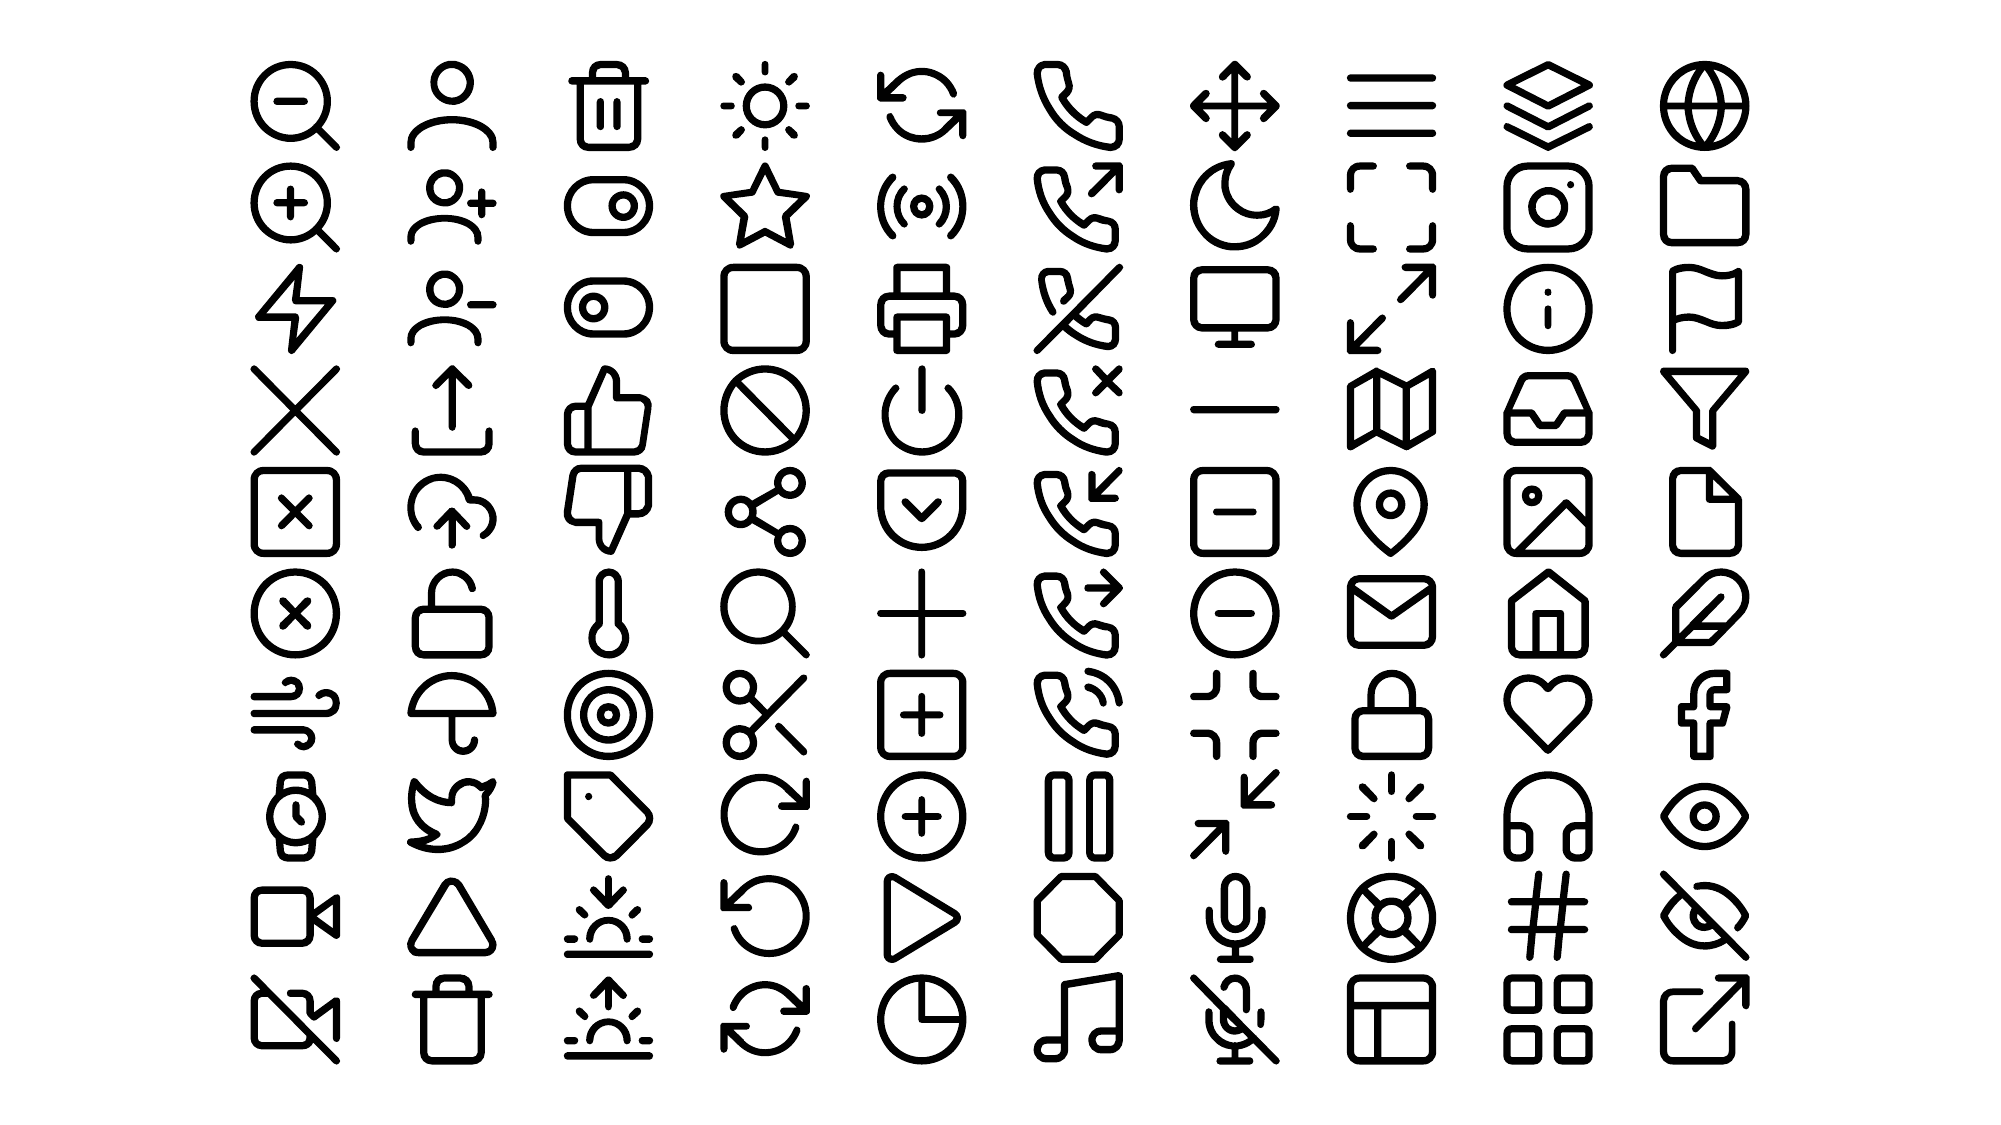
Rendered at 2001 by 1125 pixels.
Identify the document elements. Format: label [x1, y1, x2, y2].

text_box [761, 60, 769, 76]
text_box [586, 1018, 631, 1045]
text_box [1346, 129, 1437, 137]
text_box [250, 726, 316, 751]
text_box [407, 214, 482, 245]
text_box [881, 384, 963, 456]
text_box [1190, 406, 1280, 414]
text_box [1503, 61, 1593, 110]
text_box [563, 1052, 654, 1060]
text_box [563, 935, 579, 943]
text_box [720, 1022, 801, 1057]
text_box [1084, 568, 1123, 608]
text_box [1388, 771, 1395, 796]
text_box [250, 466, 341, 558]
text_box [411, 568, 493, 659]
text_box [877, 669, 967, 761]
text_box [1033, 369, 1119, 456]
text_box [1190, 266, 1280, 348]
text_box [877, 67, 957, 102]
text_box [250, 568, 341, 659]
text_box [1346, 367, 1437, 451]
text_box [1033, 263, 1124, 355]
text_box [785, 126, 798, 139]
text_box [785, 72, 798, 86]
text_box [638, 1037, 654, 1045]
text_box [1346, 974, 1437, 1065]
text_box [1358, 783, 1378, 803]
text_box [426, 270, 464, 308]
text_box [563, 771, 654, 862]
text_box [1189, 160, 1280, 251]
text_box [1503, 771, 1593, 862]
text_box [1659, 870, 1750, 961]
text_box [1033, 671, 1119, 758]
text_box [720, 568, 810, 659]
text_box [407, 671, 497, 755]
text_box [1406, 162, 1437, 193]
text_box [1190, 466, 1280, 558]
text_box [467, 301, 497, 309]
text_box [893, 185, 908, 228]
text_box [1503, 263, 1593, 355]
text_box [1553, 1025, 1593, 1065]
text_box [426, 169, 464, 207]
text_box [720, 875, 810, 958]
text_box [563, 277, 654, 338]
text_box [586, 916, 631, 943]
text_box [1346, 872, 1437, 963]
text_box [720, 102, 735, 110]
text_box [877, 771, 967, 862]
text_box [250, 688, 340, 718]
text_box [1346, 74, 1437, 82]
text_box [1190, 819, 1230, 860]
text_box [1033, 166, 1119, 253]
text_box [411, 427, 493, 456]
text_box [1669, 466, 1743, 558]
text_box [1503, 1025, 1543, 1065]
text_box [638, 935, 654, 943]
text_box [918, 365, 926, 414]
text_box [724, 466, 806, 558]
text_box [255, 263, 337, 355]
text_box [1388, 837, 1395, 862]
text_box [273, 97, 308, 105]
text_box [250, 886, 341, 947]
text_box [909, 194, 934, 219]
text_box [407, 778, 497, 854]
text_box [1660, 367, 1750, 450]
text_box [575, 906, 589, 919]
text_box [628, 1007, 642, 1021]
text_box [947, 173, 967, 240]
text_box [732, 126, 746, 139]
text_box [722, 669, 808, 761]
text_box [563, 176, 654, 237]
text_box [1507, 568, 1589, 659]
text_box [1190, 669, 1221, 701]
text_box [877, 469, 967, 552]
text_box [886, 109, 967, 143]
text_box [1677, 669, 1731, 761]
text_box [1507, 870, 1589, 961]
text_box [795, 102, 810, 110]
text_box [1033, 572, 1119, 659]
text_box [1346, 222, 1377, 253]
text_box [1033, 872, 1123, 963]
text_box [1033, 60, 1123, 152]
text_box [589, 976, 628, 1011]
text_box [877, 974, 967, 1065]
text_box [1553, 974, 1593, 1014]
text_box [1669, 263, 1743, 355]
text_box [1503, 466, 1593, 558]
text_box [1396, 263, 1437, 304]
text_box [1346, 575, 1437, 649]
text_box [407, 116, 497, 152]
text_box [720, 365, 810, 456]
text_box [877, 173, 897, 240]
text_box [742, 83, 788, 129]
text_box [266, 771, 326, 862]
text_box [1659, 60, 1750, 152]
text_box [1084, 667, 1123, 707]
text_box [1190, 729, 1221, 761]
text_box [729, 981, 810, 1015]
text_box [575, 1007, 589, 1021]
text_box [1353, 466, 1428, 558]
text_box [1405, 830, 1425, 850]
text_box [720, 773, 810, 856]
text_box [1659, 988, 1736, 1065]
text_box [407, 877, 497, 957]
text_box [1405, 783, 1425, 803]
text_box [1503, 162, 1593, 253]
text_box [1220, 872, 1251, 934]
text_box [432, 365, 473, 431]
text_box [1249, 669, 1280, 701]
text_box [1190, 568, 1280, 659]
text_box [1406, 222, 1437, 253]
text_box [250, 974, 341, 1065]
text_box [1086, 771, 1114, 862]
text_box [1692, 974, 1750, 1033]
text_box [1351, 669, 1433, 761]
text_box [720, 263, 810, 355]
text_box [1346, 101, 1437, 110]
text_box [732, 72, 746, 86]
text_box [1358, 830, 1378, 850]
text_box [563, 1037, 579, 1045]
text_box [563, 950, 654, 958]
text_box [1088, 466, 1123, 502]
text_box [1033, 972, 1123, 1063]
text_box [1412, 813, 1437, 820]
text_box [1249, 729, 1280, 761]
text_box [1205, 906, 1266, 963]
text_box [1503, 674, 1593, 754]
text_box [1240, 768, 1280, 809]
text_box [588, 568, 630, 659]
text_box [589, 875, 628, 909]
text_box [1190, 974, 1280, 1065]
text_box [1503, 123, 1593, 152]
text_box [1346, 314, 1387, 355]
text_box [1044, 771, 1073, 862]
text_box [877, 263, 967, 355]
text_box [761, 136, 769, 152]
text_box [250, 676, 304, 701]
text_box [250, 365, 341, 456]
text_box [430, 60, 474, 105]
text_box [407, 473, 497, 540]
text_box [1092, 365, 1123, 397]
text_box [1346, 162, 1377, 193]
text_box [1503, 102, 1593, 131]
text_box [1346, 813, 1371, 820]
text_box [877, 568, 967, 659]
text_box [433, 507, 471, 549]
text_box [563, 365, 652, 456]
text_box [568, 60, 650, 152]
text_box [250, 162, 341, 253]
text_box [563, 669, 654, 761]
text_box [883, 873, 961, 964]
text_box [1087, 162, 1123, 198]
text_box [935, 185, 951, 228]
text_box [720, 162, 810, 249]
text_box [1659, 568, 1750, 659]
text_box [1033, 470, 1119, 558]
text_box [563, 464, 653, 555]
text_box [1660, 782, 1749, 851]
text_box [628, 906, 642, 919]
text_box [411, 974, 493, 1065]
text_box [1503, 372, 1593, 446]
text_box [1503, 974, 1543, 1014]
text_box [250, 60, 341, 152]
text_box [407, 316, 482, 347]
text_box [1659, 164, 1750, 247]
text_box [467, 188, 497, 219]
text_box [1190, 60, 1280, 152]
